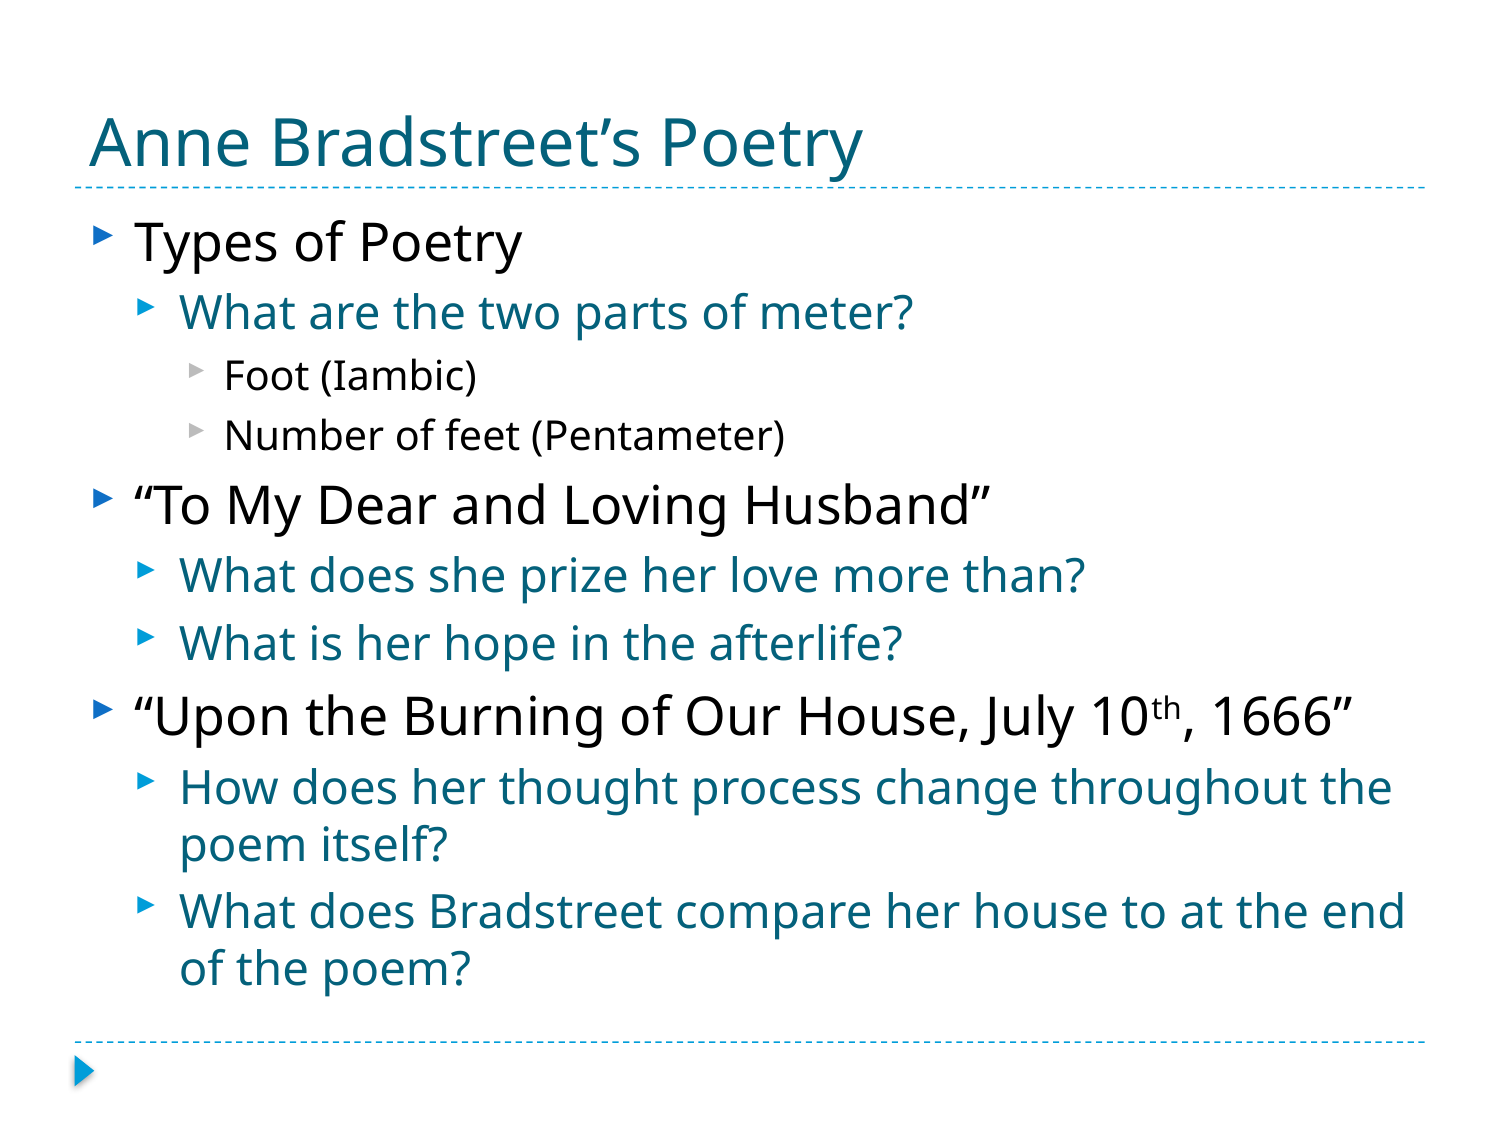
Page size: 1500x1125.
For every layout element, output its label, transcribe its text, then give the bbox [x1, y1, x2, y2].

title Anne Bradstreet’s Poetry [75, 24, 1425, 188]
list Types of Poetry What are the two parts of meter? Foot (Iambic) Number of feet (Pentameter) “To My Dear and Loving Husband” What does she prize her love more than? What is her hope in the afterlife? “Upon the Burning of Our House, July 10th, 1666” How does her thought process change throughout the poem itself? What does Bradstreet compare her house to at the end of the poem? [75, 200, 1425, 1010]
